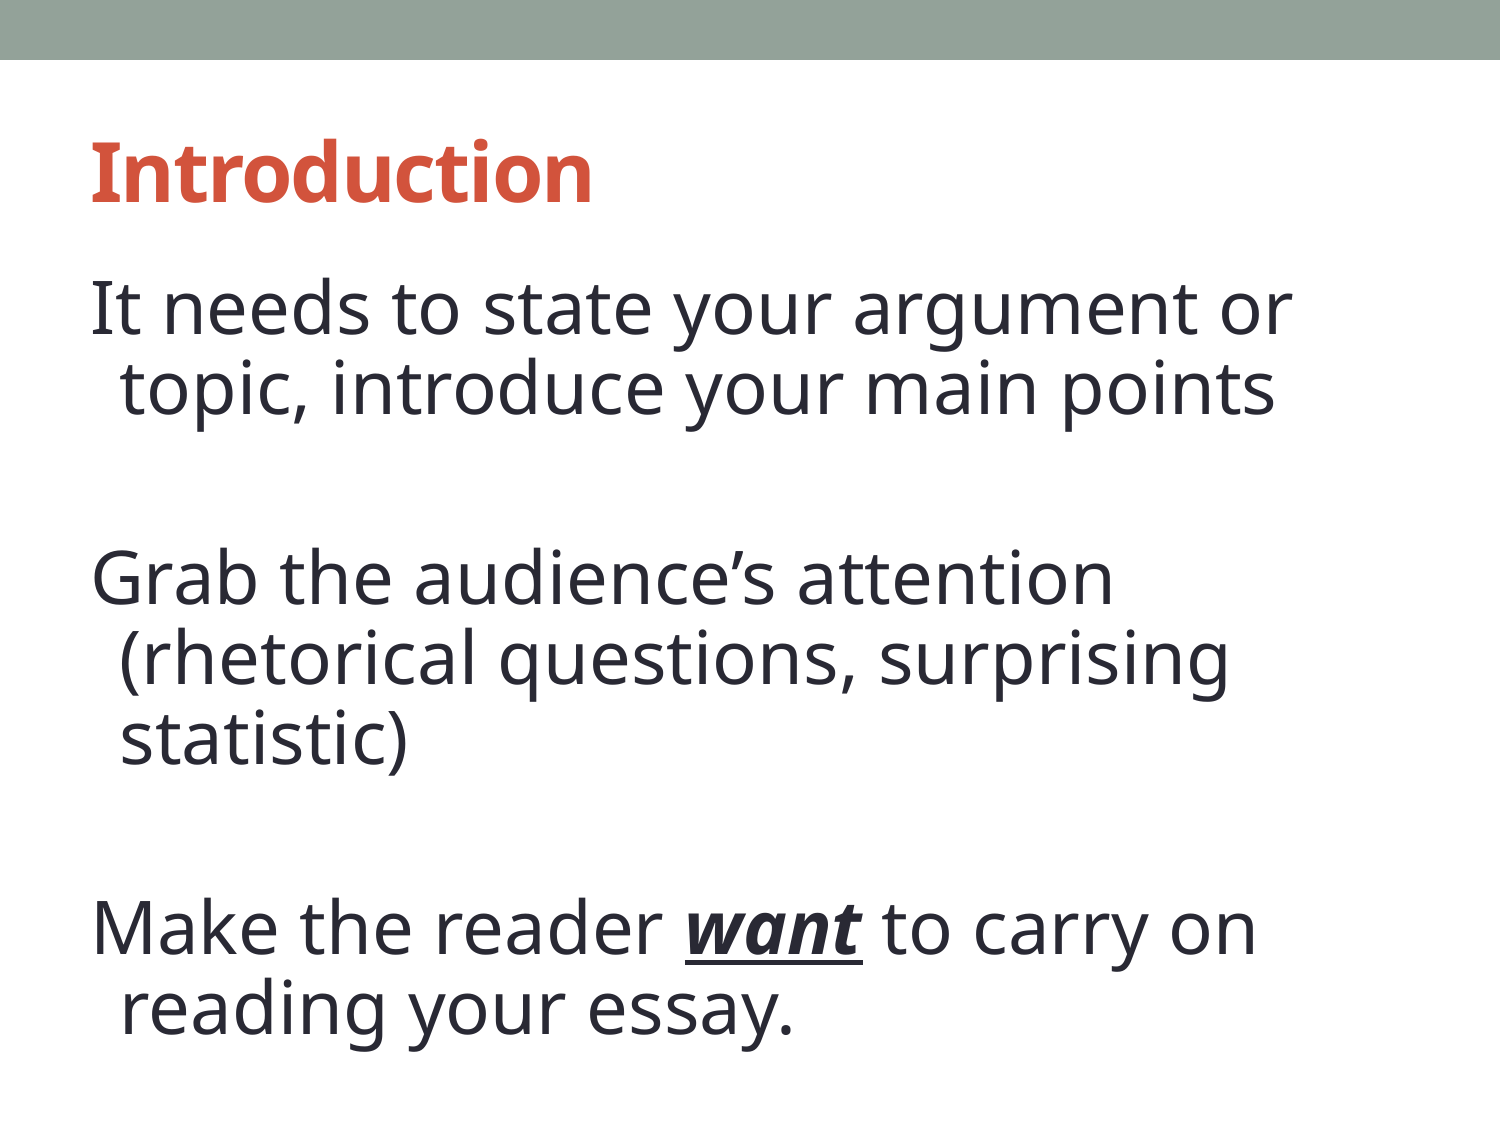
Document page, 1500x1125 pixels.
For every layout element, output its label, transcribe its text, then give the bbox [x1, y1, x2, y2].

list It needs to state your argument or topic, introduce your main points Grab the audience’s attention (rhetorical questions, surprising statistic) Make the reader want to carry on reading your essay. [75, 262, 1425, 1063]
title Introduction [75, 87, 1425, 250]
